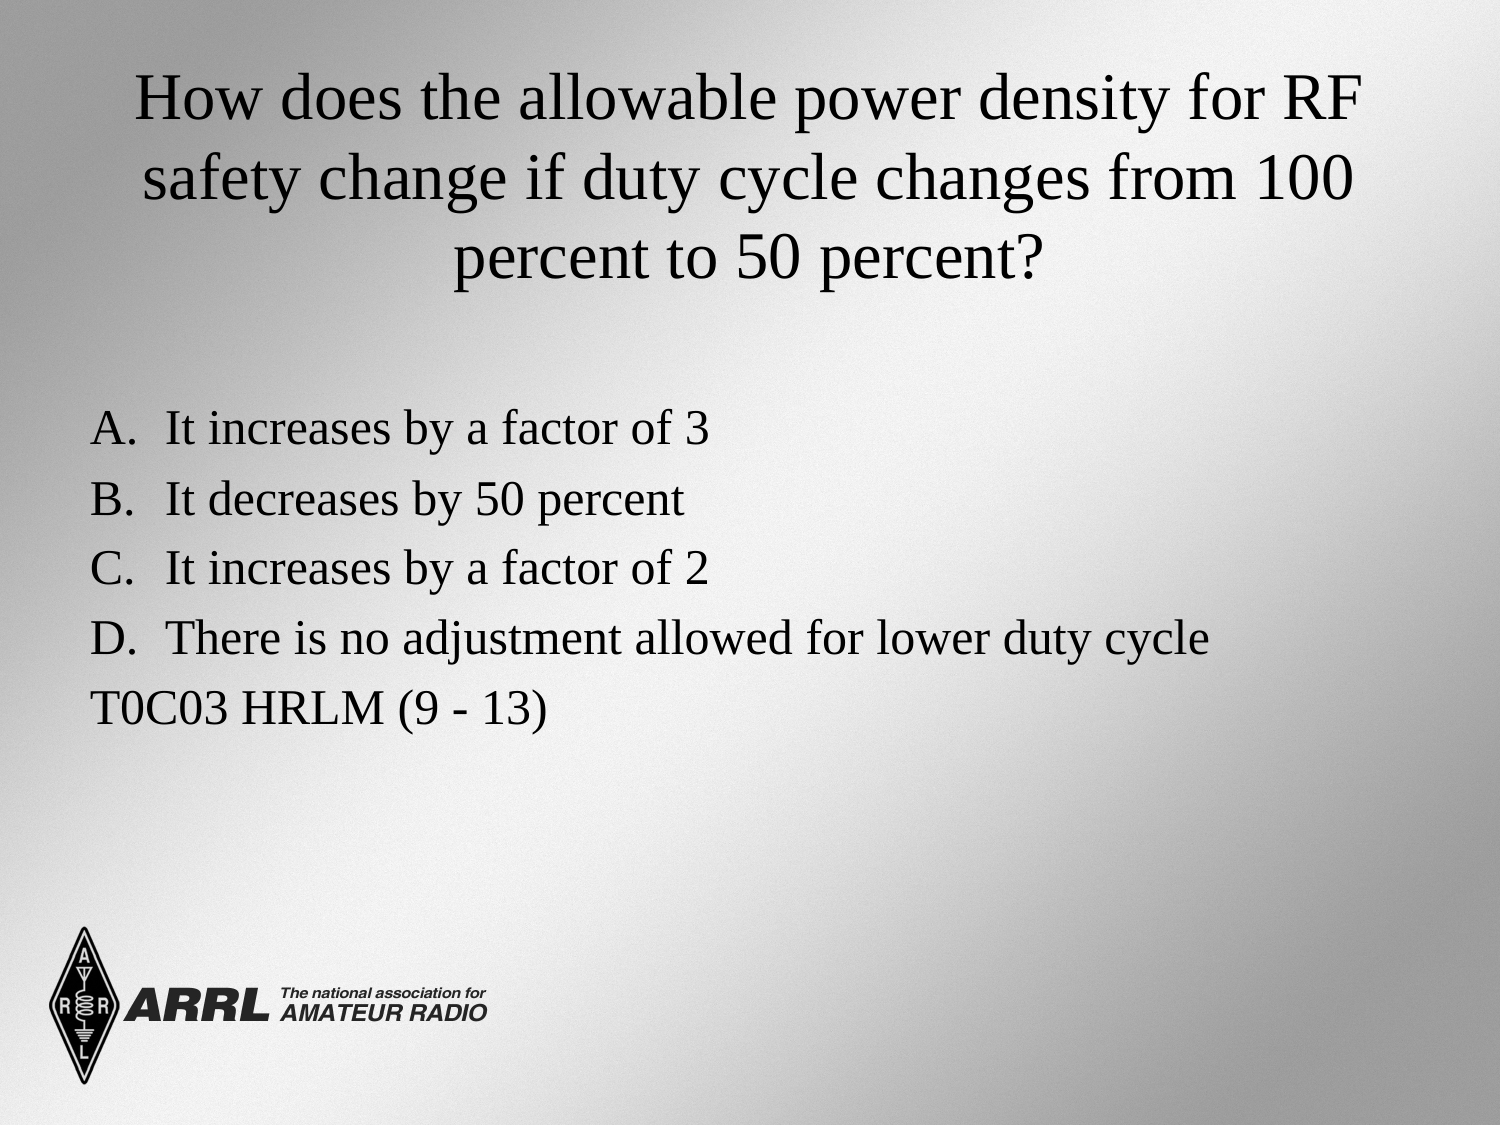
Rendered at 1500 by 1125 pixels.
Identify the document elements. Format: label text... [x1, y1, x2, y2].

picture [0, 0, 1500, 1125]
title How does the allowable power density for RF safety change if duty cycle changes from 100 percent to 50 percent? [75, 45, 1425, 233]
list It increases by a factor of 3 It decreases by 50 percent It increases by a factor of 2 There is no adjustment allowed for lower duty cycle T0C03 HRLM (9 - 13) [75, 387, 1425, 1005]
